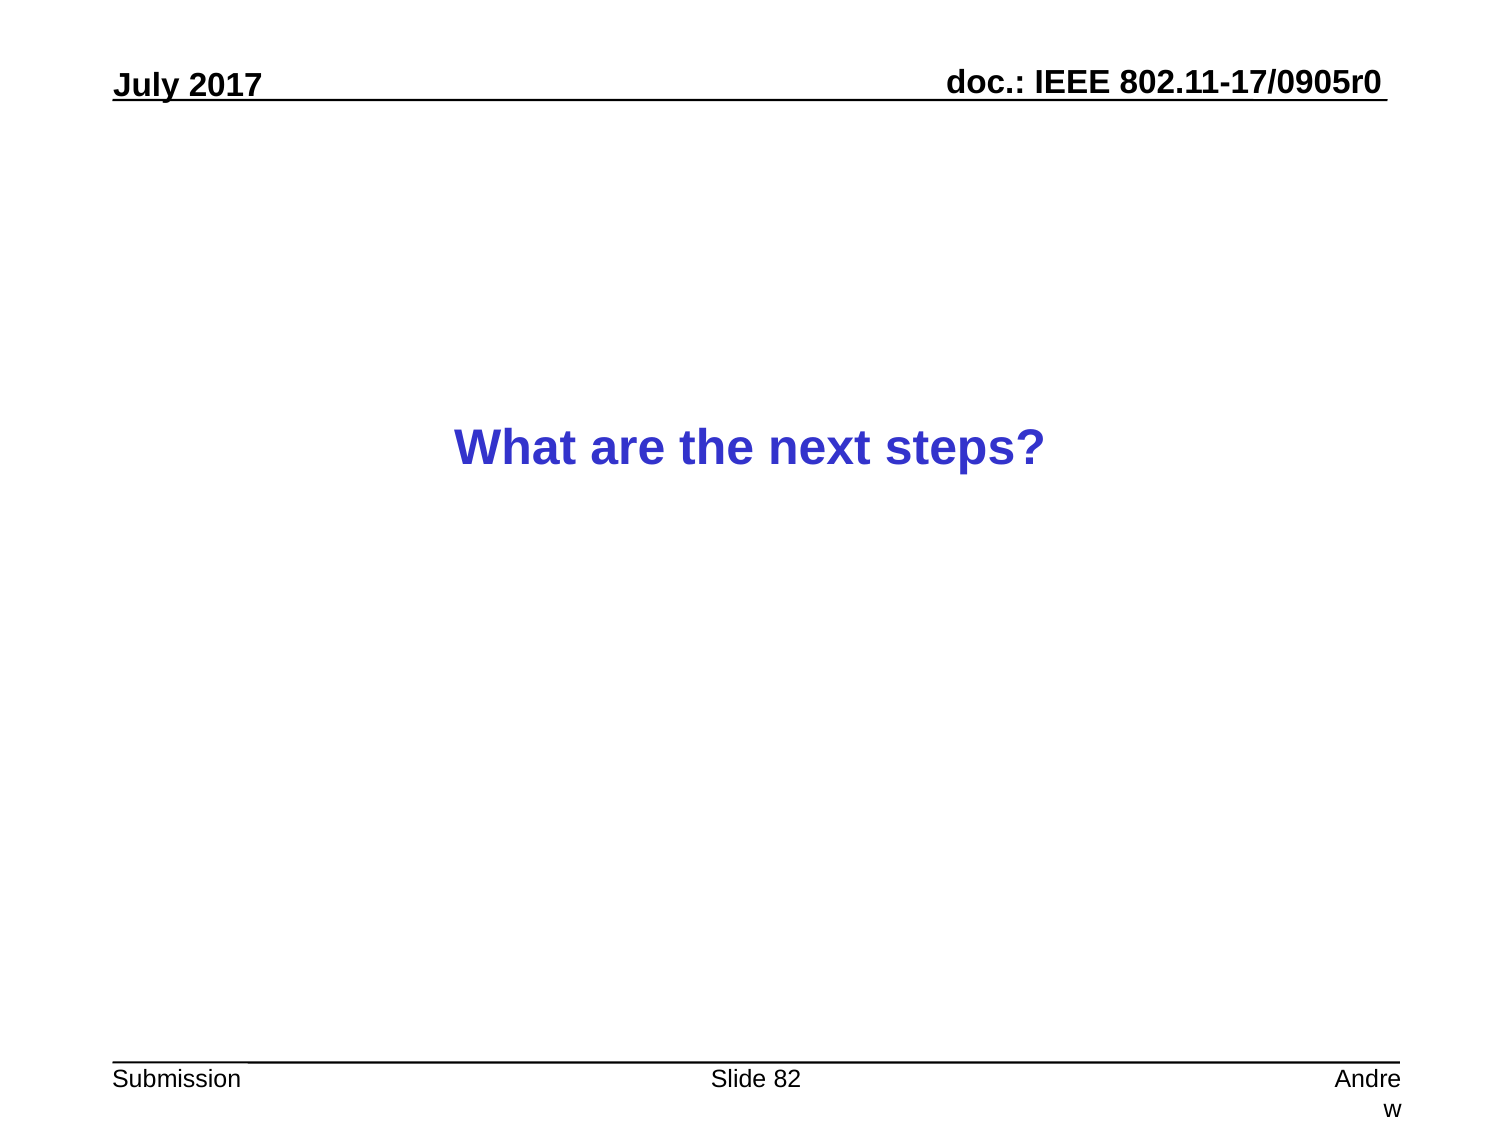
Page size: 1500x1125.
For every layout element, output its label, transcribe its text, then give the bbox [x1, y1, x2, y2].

list What are the next steps? [112, 324, 1388, 650]
footer Andrew Myles, Cisco [1320, 1061, 1402, 1093]
slide_number Slide 82 [709, 1061, 803, 1093]
